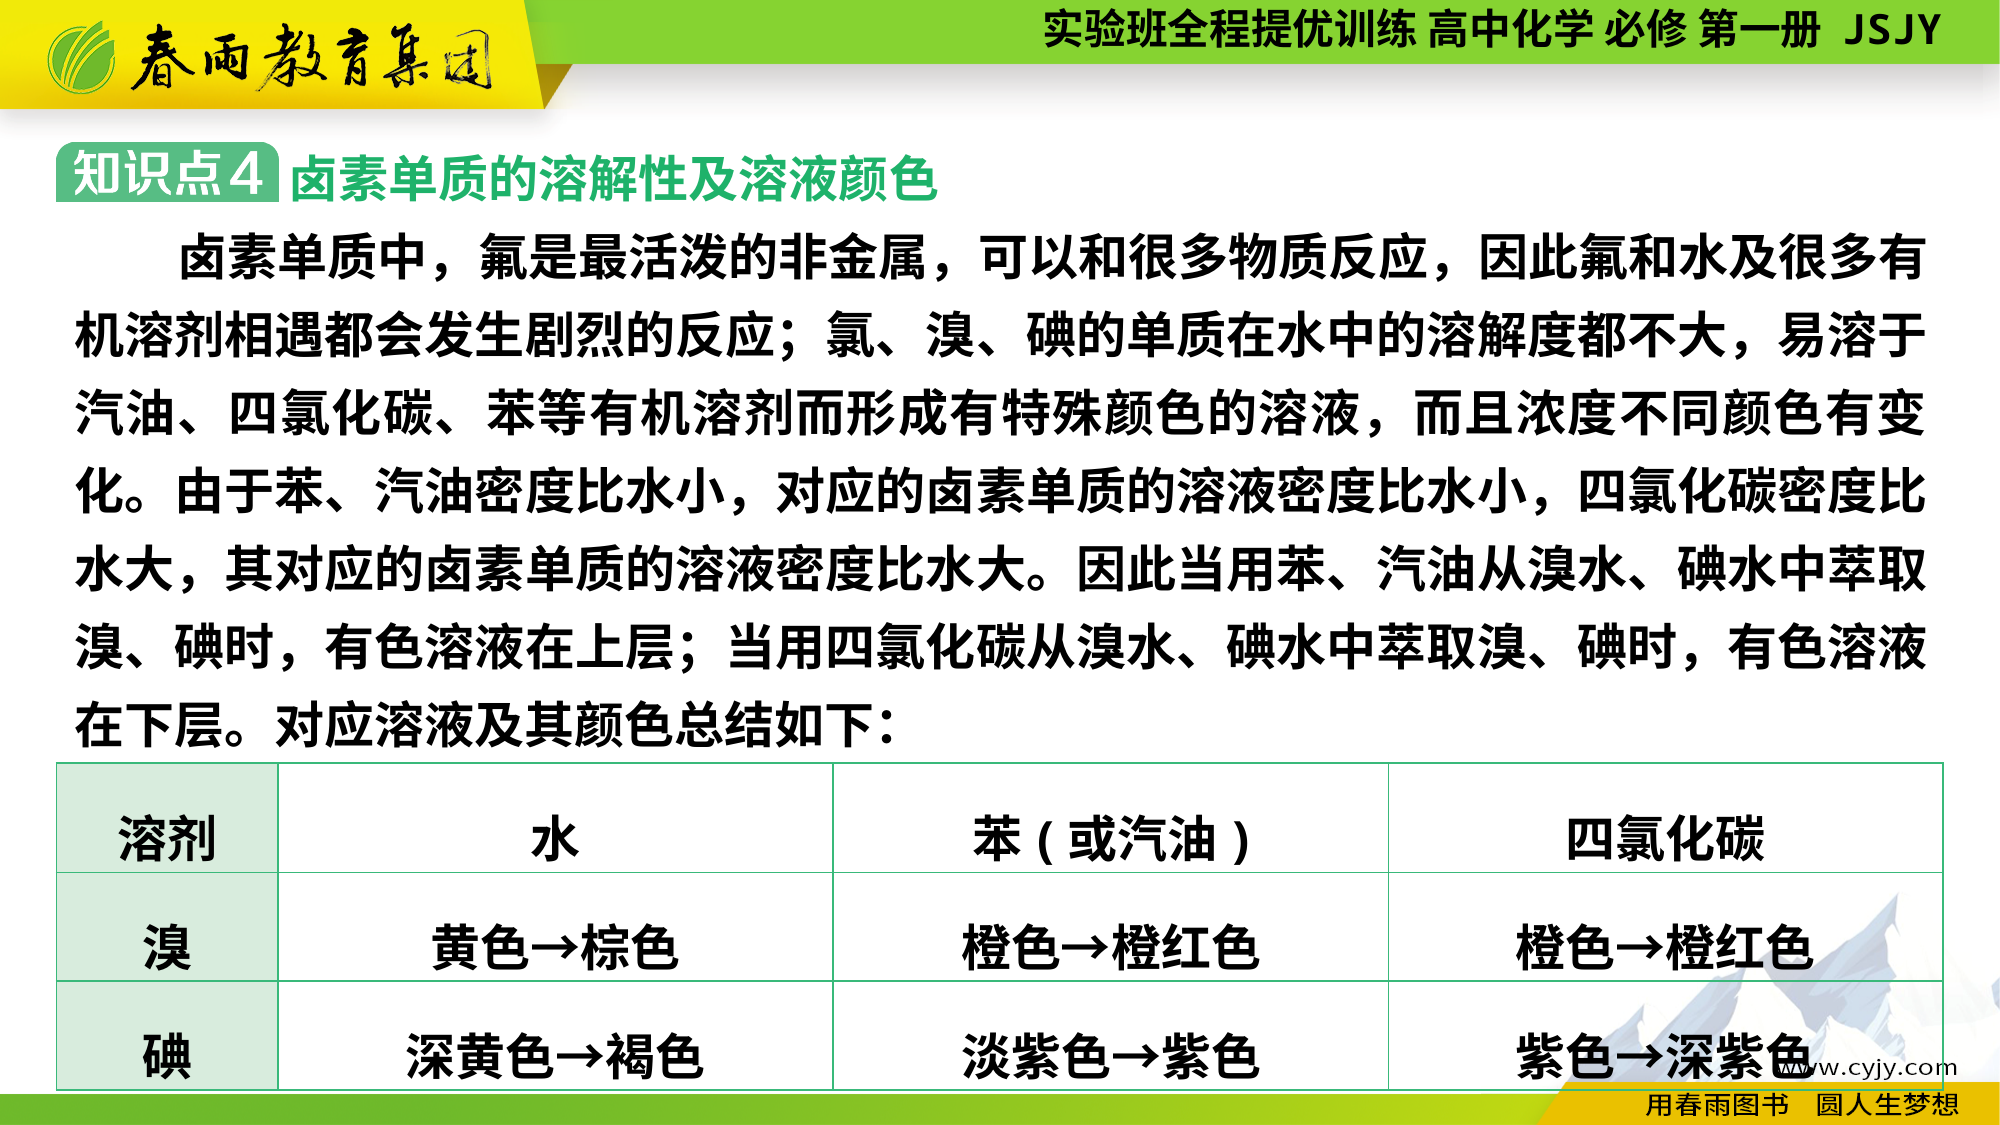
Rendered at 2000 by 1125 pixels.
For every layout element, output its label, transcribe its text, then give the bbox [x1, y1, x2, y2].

table_cell 黄色→棕色 [279, 873, 832, 980]
table_header 水 [279, 764, 832, 872]
table_header 苯(或汽油) [834, 764, 1388, 872]
table_header 四氯化碳 [1389, 764, 1942, 872]
table_cell 橙色→橙红色 [834, 873, 1388, 980]
picture [0, 0, 2000, 1125]
list 卤素单质的溶解性及溶液颜色 卤素单质中，氟是最活泼的非金属，可以和很多物质反应，因此氟和水及很多有机溶剂相遇都会发生剧烈的反应；氯、溴、碘的单质在水中的溶解度都不大，易溶于汽油、四氯化碳、苯等有机溶剂而形成有特殊颜色的溶液，而且浓度不同颜色有变化。由于苯、汽油密度比水小，对应的卤素单质的溶液密度比水小，四氯化碳密度比水大，其对应的卤素单质的溶液密度比水大。因此当用苯、汽油从溴水、碘水中萃取溴、碘时，有色溶液在上层；当用四氯化碳从溴水、碘水中萃取溴、碘时，有色溶液在下层。对应溶液及其颜色总结如下： [59, 122, 1944, 760]
table_cell 深黄色→褐色 [279, 982, 832, 1089]
table_cell 紫色→深紫色 [1389, 982, 1942, 1089]
table_cell 橙色→橙红色 [1389, 873, 1942, 980]
table_cell 溴 [57, 873, 277, 980]
table_header 溶剂 [57, 764, 277, 872]
table_cell 碘 [57, 982, 277, 1089]
table_cell 淡紫色→紫色 [834, 982, 1388, 1089]
